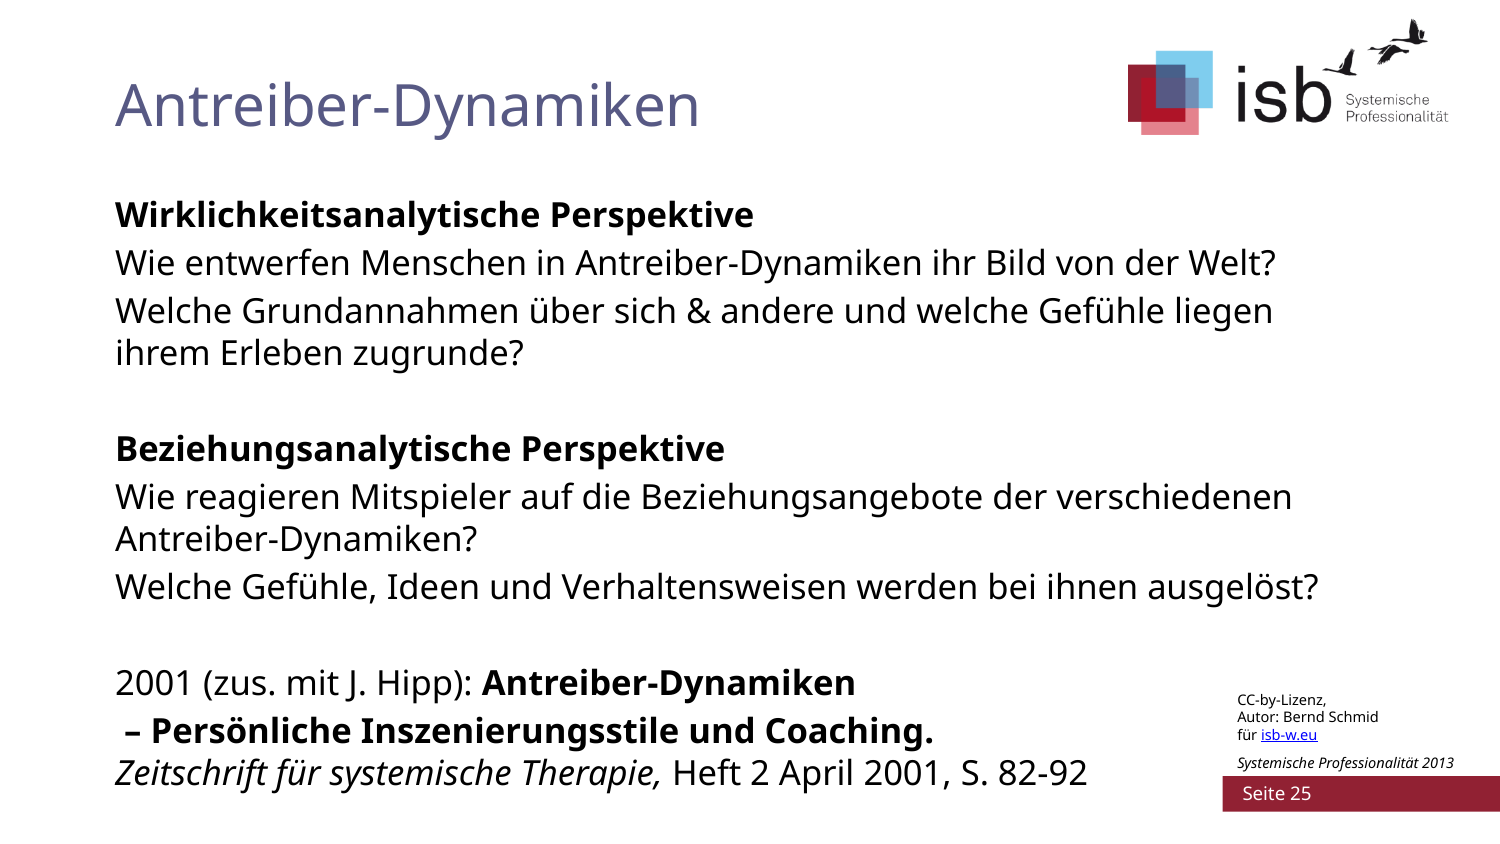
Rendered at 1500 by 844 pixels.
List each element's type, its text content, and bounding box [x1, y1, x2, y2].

list Wirklichkeitsanalytische Perspektive Wie entwerfen Menschen in Antreiber-Dynamiken ihr Bild von der Welt? Welche Grundannahmen über sich & andere und welche Gefühle liegen ihrem Erleben zugrunde? Beziehungsanalytische Perspektive Wie reagieren Mitspieler auf die Beziehungsangebote der verschiedenen Antreiber-Dynamiken? Welche Gefühle, Ideen und Verhaltensweisen werden bei ihnen ausgelöst? 2001 (zus. mit J. Hipp): Antreiber-Dynamiken – Persönliche Inszenierungsstile und Coaching. Zeitschrift für systemische Therapie, Heft 2 April 2001, S. 82-92 [100, 185, 1341, 812]
slide_number Seite 25 [1341, 776, 1500, 812]
title Antreiber-Dynamiken [100, 67, 1223, 139]
picture [1128, 14, 1461, 139]
